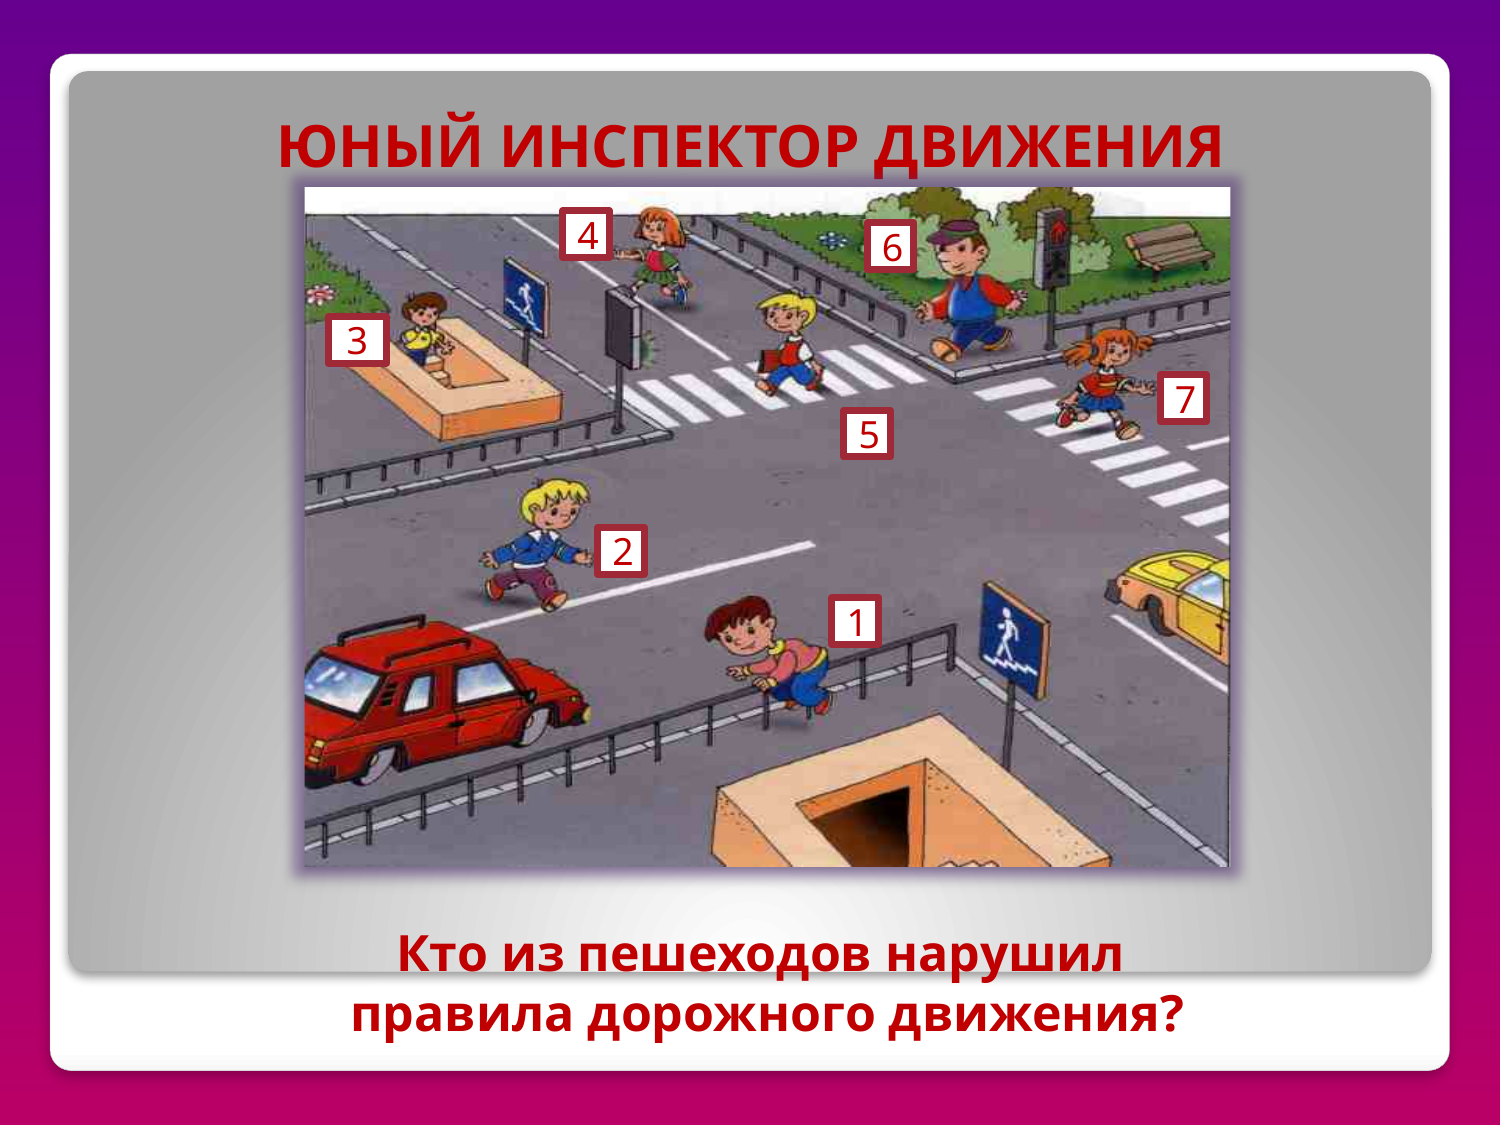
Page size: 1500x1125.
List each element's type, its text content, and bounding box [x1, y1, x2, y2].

text_box Кто из пешеходов нарушил правила дорожного движения? [269, 913, 1266, 1049]
list ЮНЫЙ ИНСПЕКТОР ДВИЖЕНИЯ [112, 93, 1376, 901]
picture [304, 187, 1231, 867]
